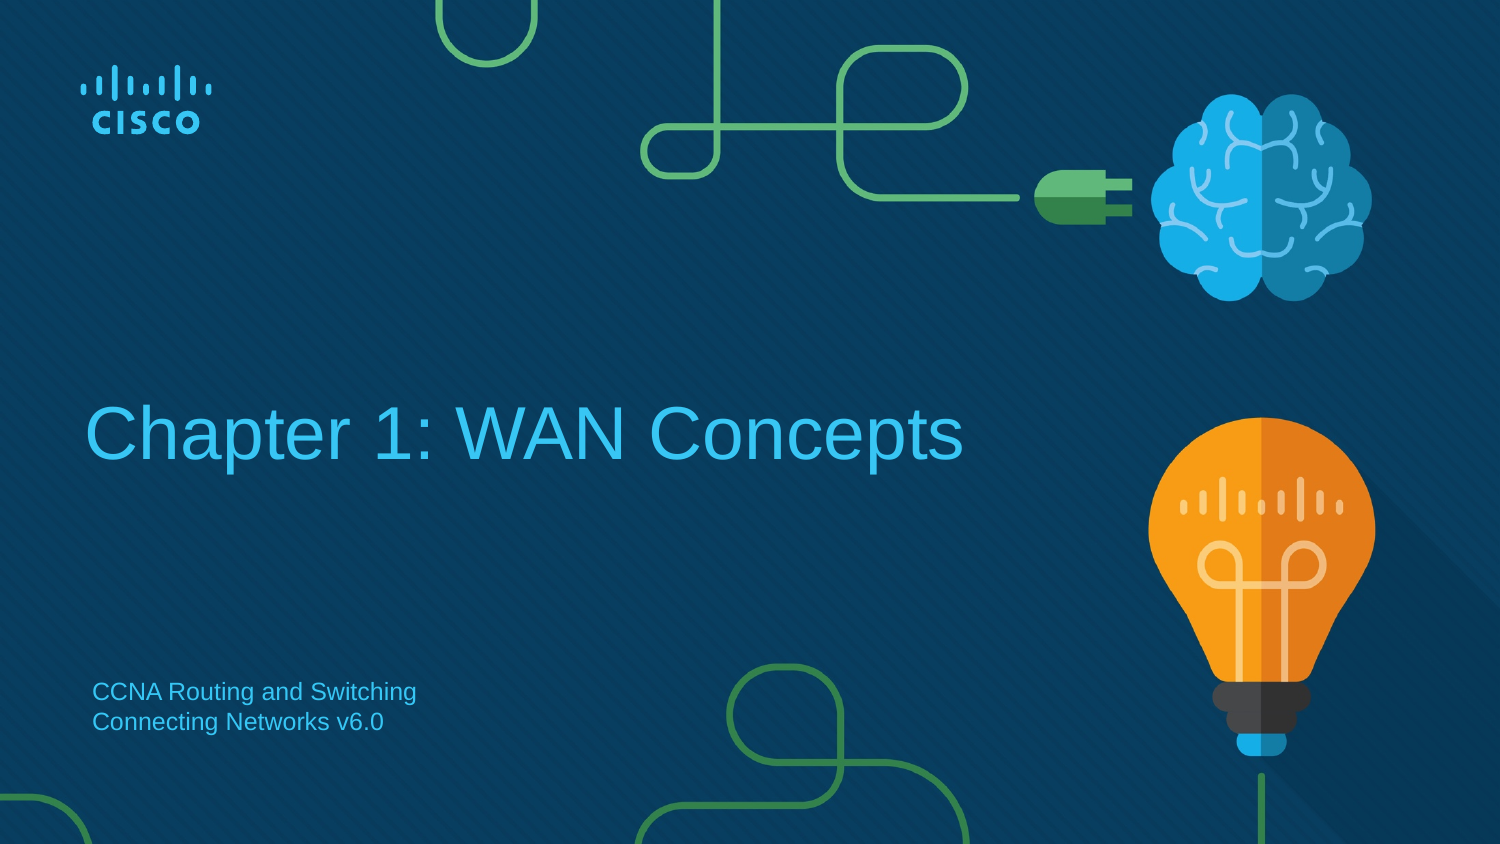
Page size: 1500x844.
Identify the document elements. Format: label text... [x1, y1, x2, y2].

subtitle CCNA Routing and Switching Connecting Networks v6.0 [77, 624, 466, 773]
picture [0, 0, 1500, 844]
title Chapter 1: WAN Concepts [69, 377, 1047, 484]
